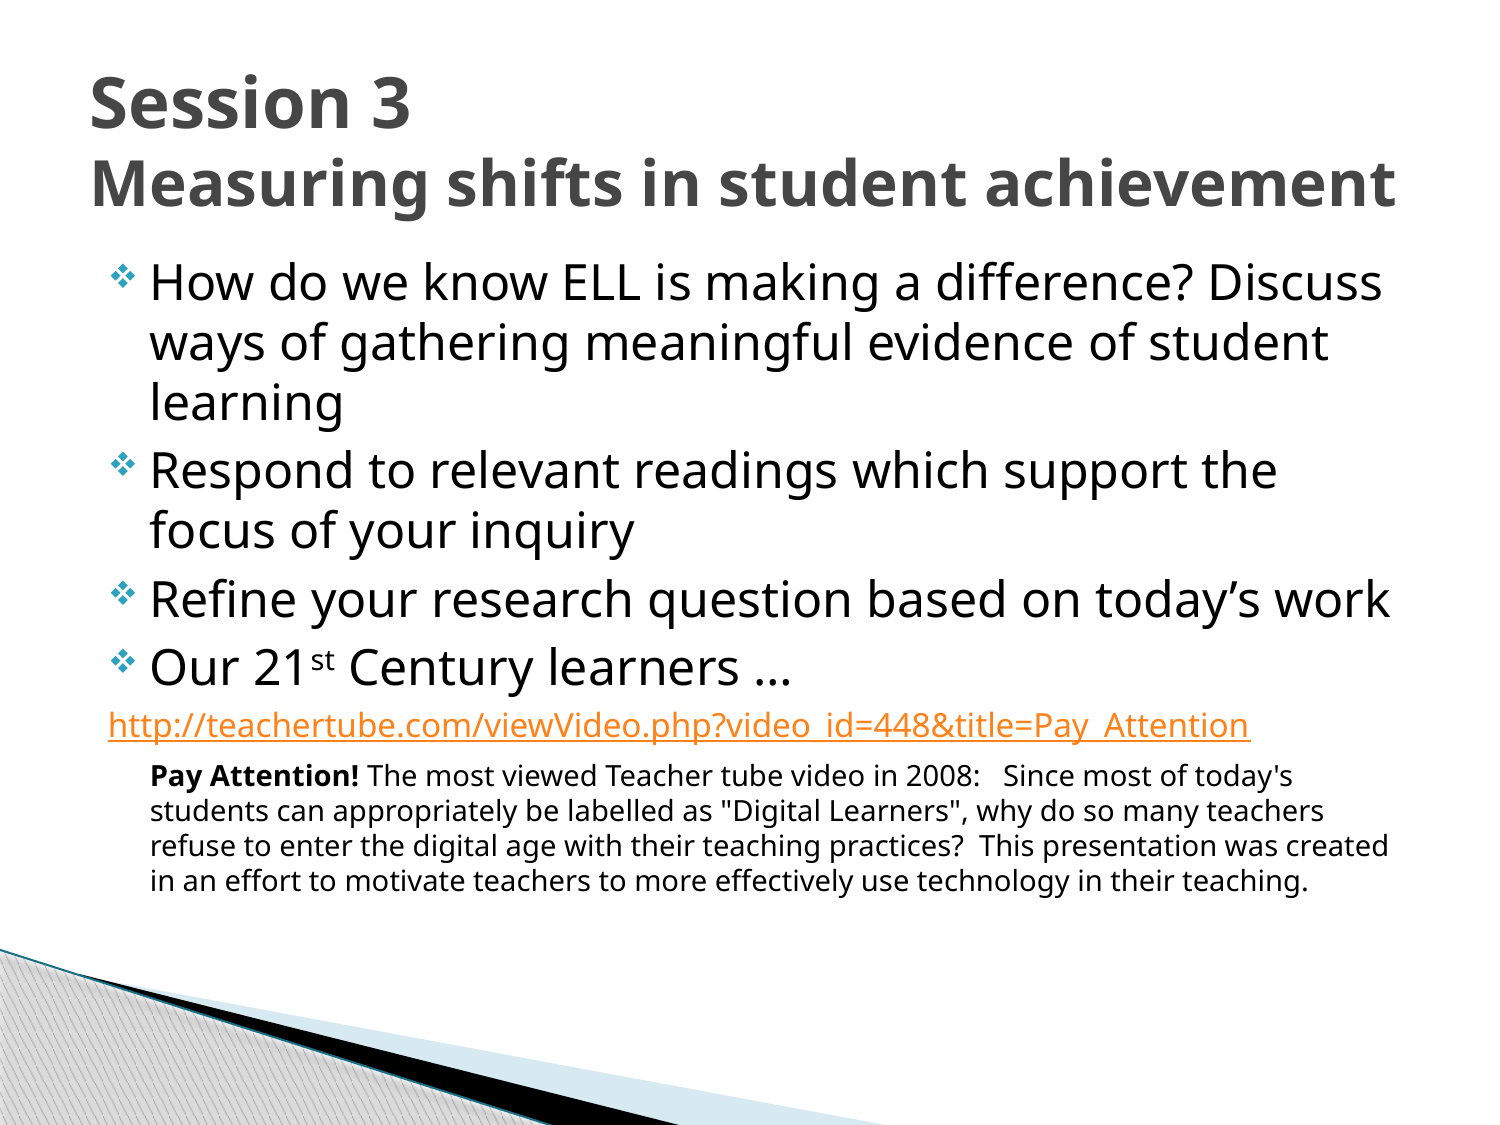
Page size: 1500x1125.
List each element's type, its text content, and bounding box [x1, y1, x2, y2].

list How do we know ELL is making a difference? Discuss ways of gathering meaningful evidence of student learning Respond to relevant readings which support the focus of your inquiry Refine your research question based on today’s work Our 21st Century learners … http://teachertube.com/viewVideo.php?video_id=448&title=Pay_Attention Pay Attention! The most viewed Teacher tube video in 2008: Since most of today's students can appropriately be labelled as "Digital Learners", why do so many teachers refuse to enter the digital age with their teaching practices? This presentation was created in an effort to motivate teachers to more effectively use technology in their teaching. [74, 242, 1426, 1020]
title Session 3 Measuring shifts in student achievement [75, 45, 1425, 233]
